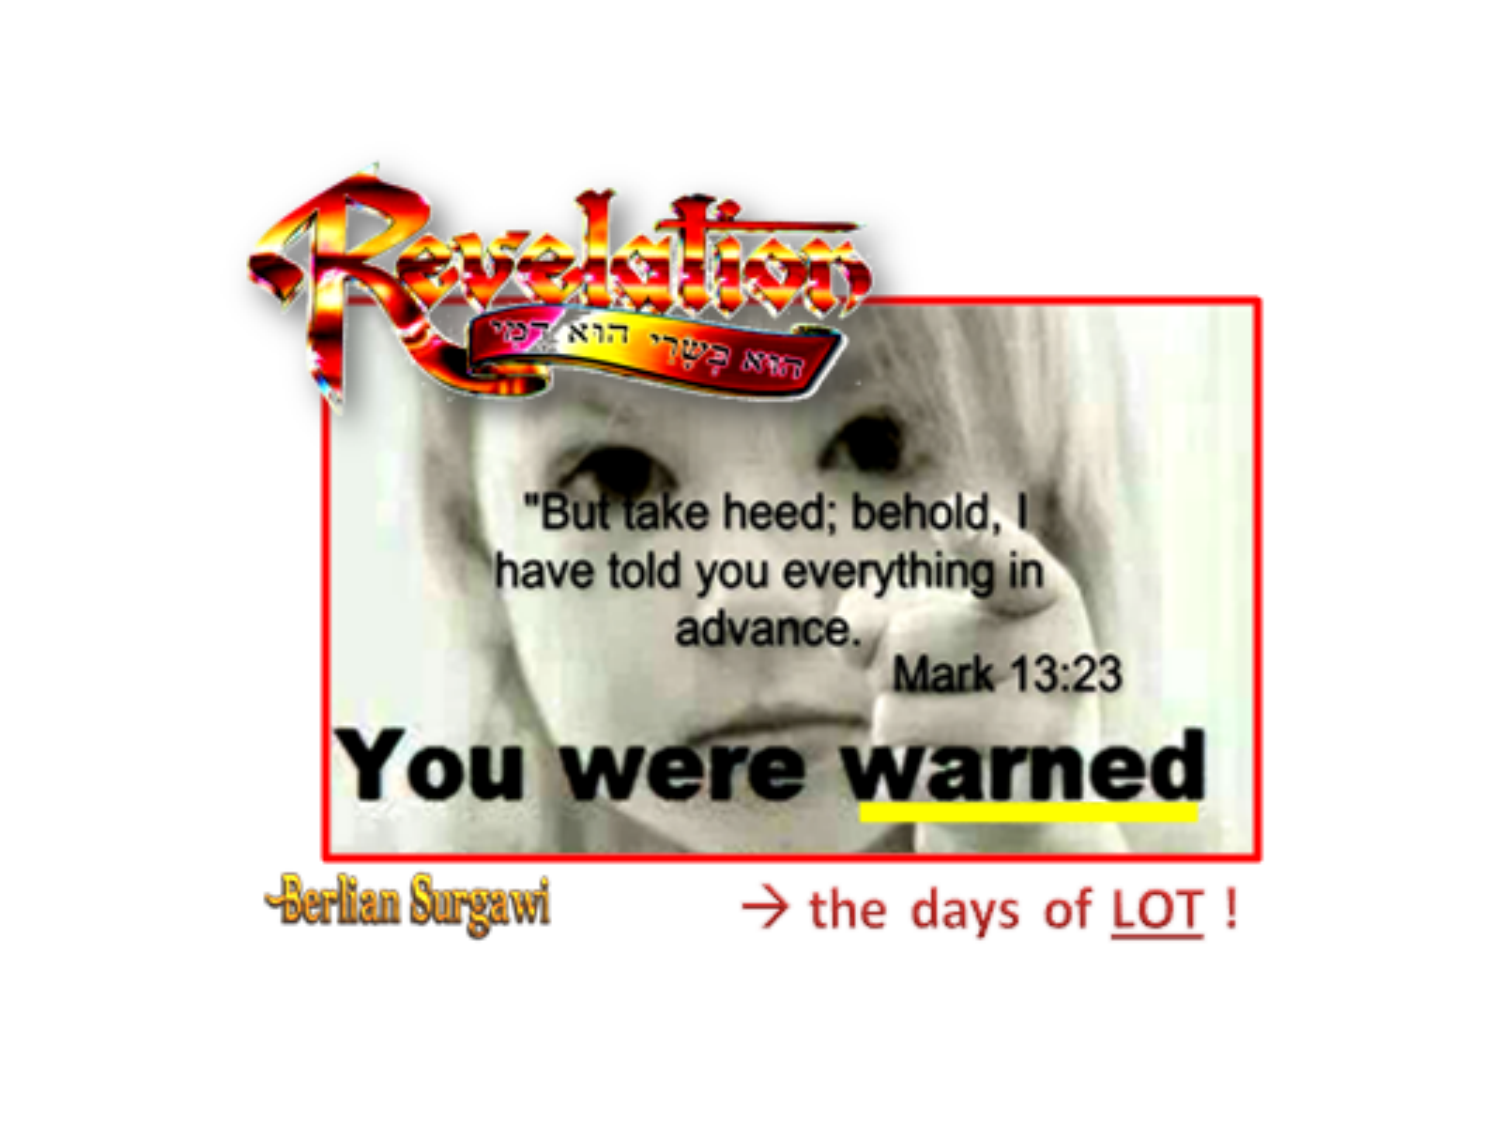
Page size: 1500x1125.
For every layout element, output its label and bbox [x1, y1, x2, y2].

picture [199, 124, 1329, 1001]
